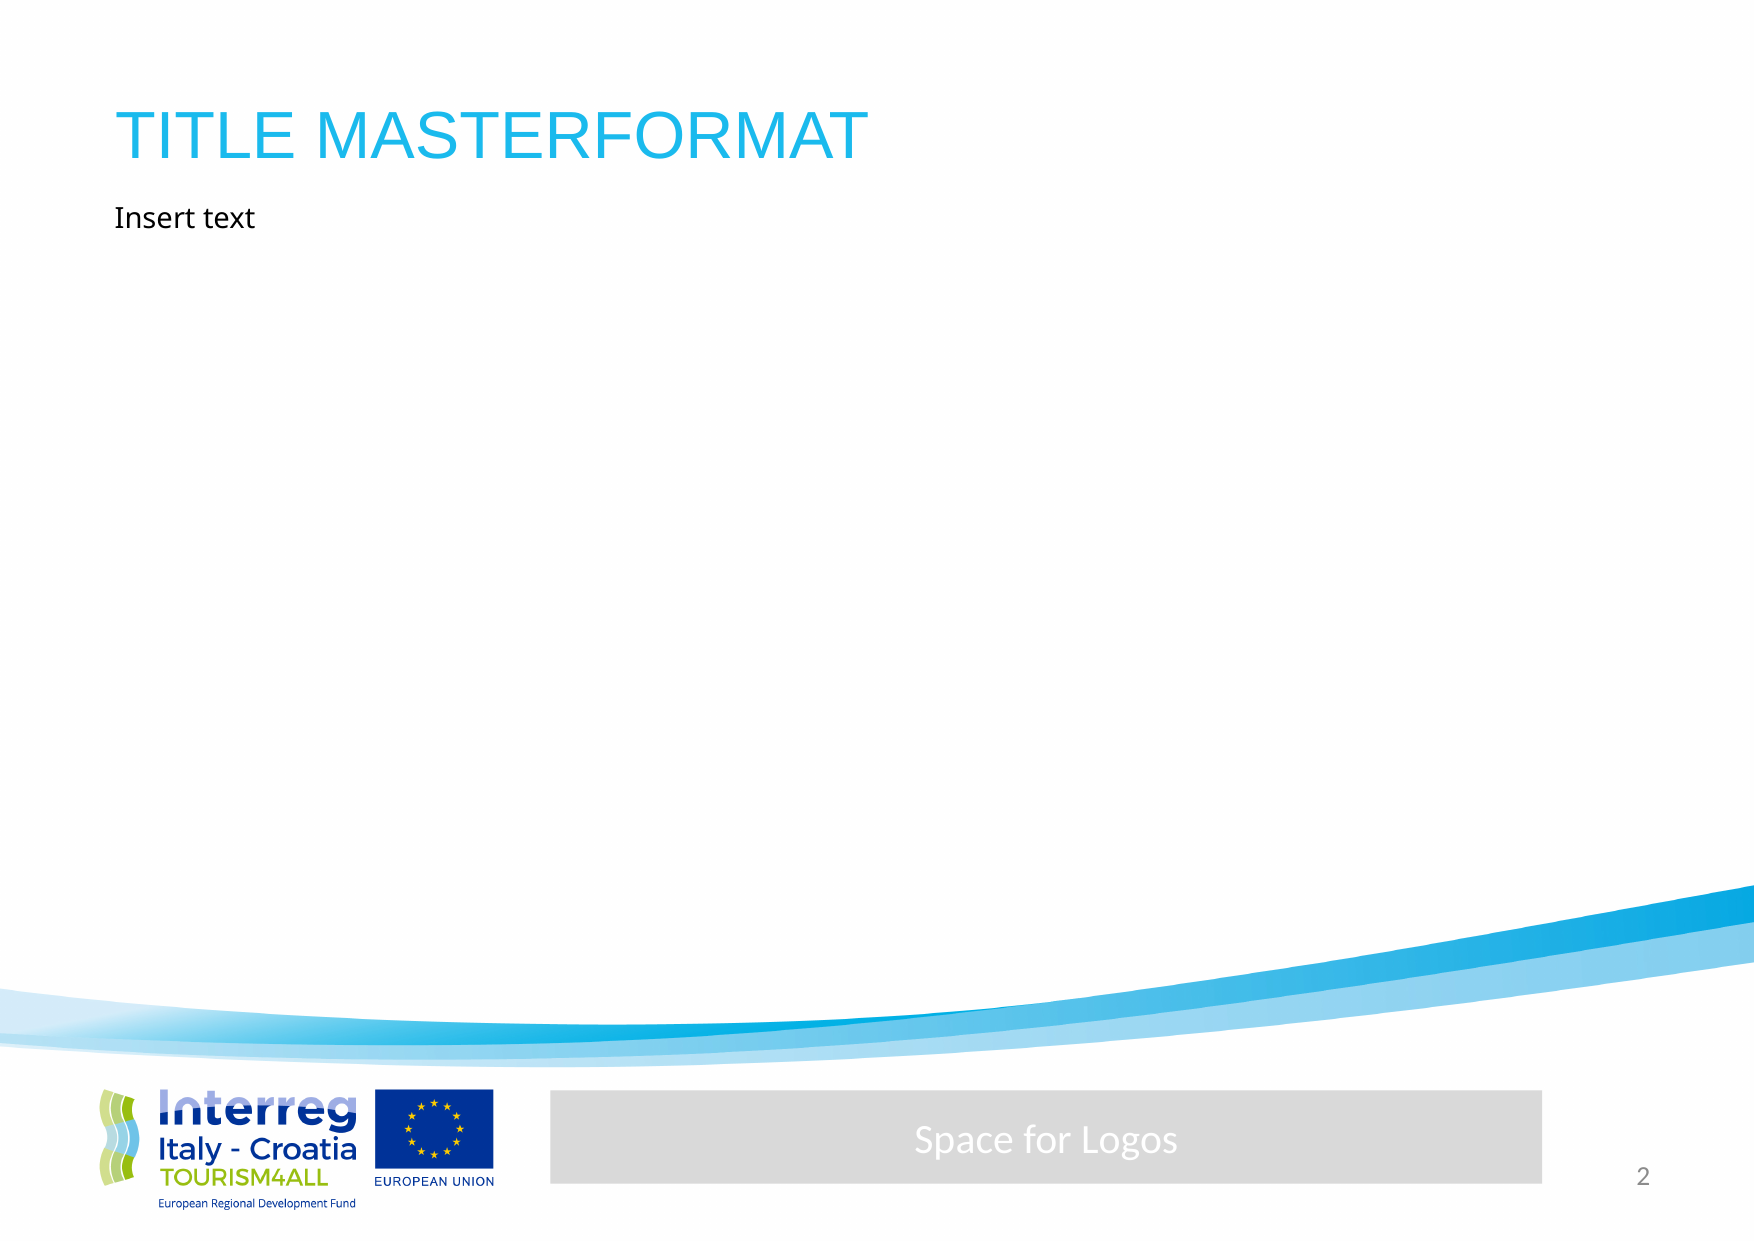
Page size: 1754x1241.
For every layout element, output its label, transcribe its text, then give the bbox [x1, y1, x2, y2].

slide_number 2 [1607, 1141, 1666, 1208]
text_box Space for Logos [549, 1089, 1543, 1185]
text_box Insert text [99, 191, 1658, 851]
picture [0, 0, 1754, 1241]
text_box TITLE MASTERFORMAT [97, 83, 1656, 181]
